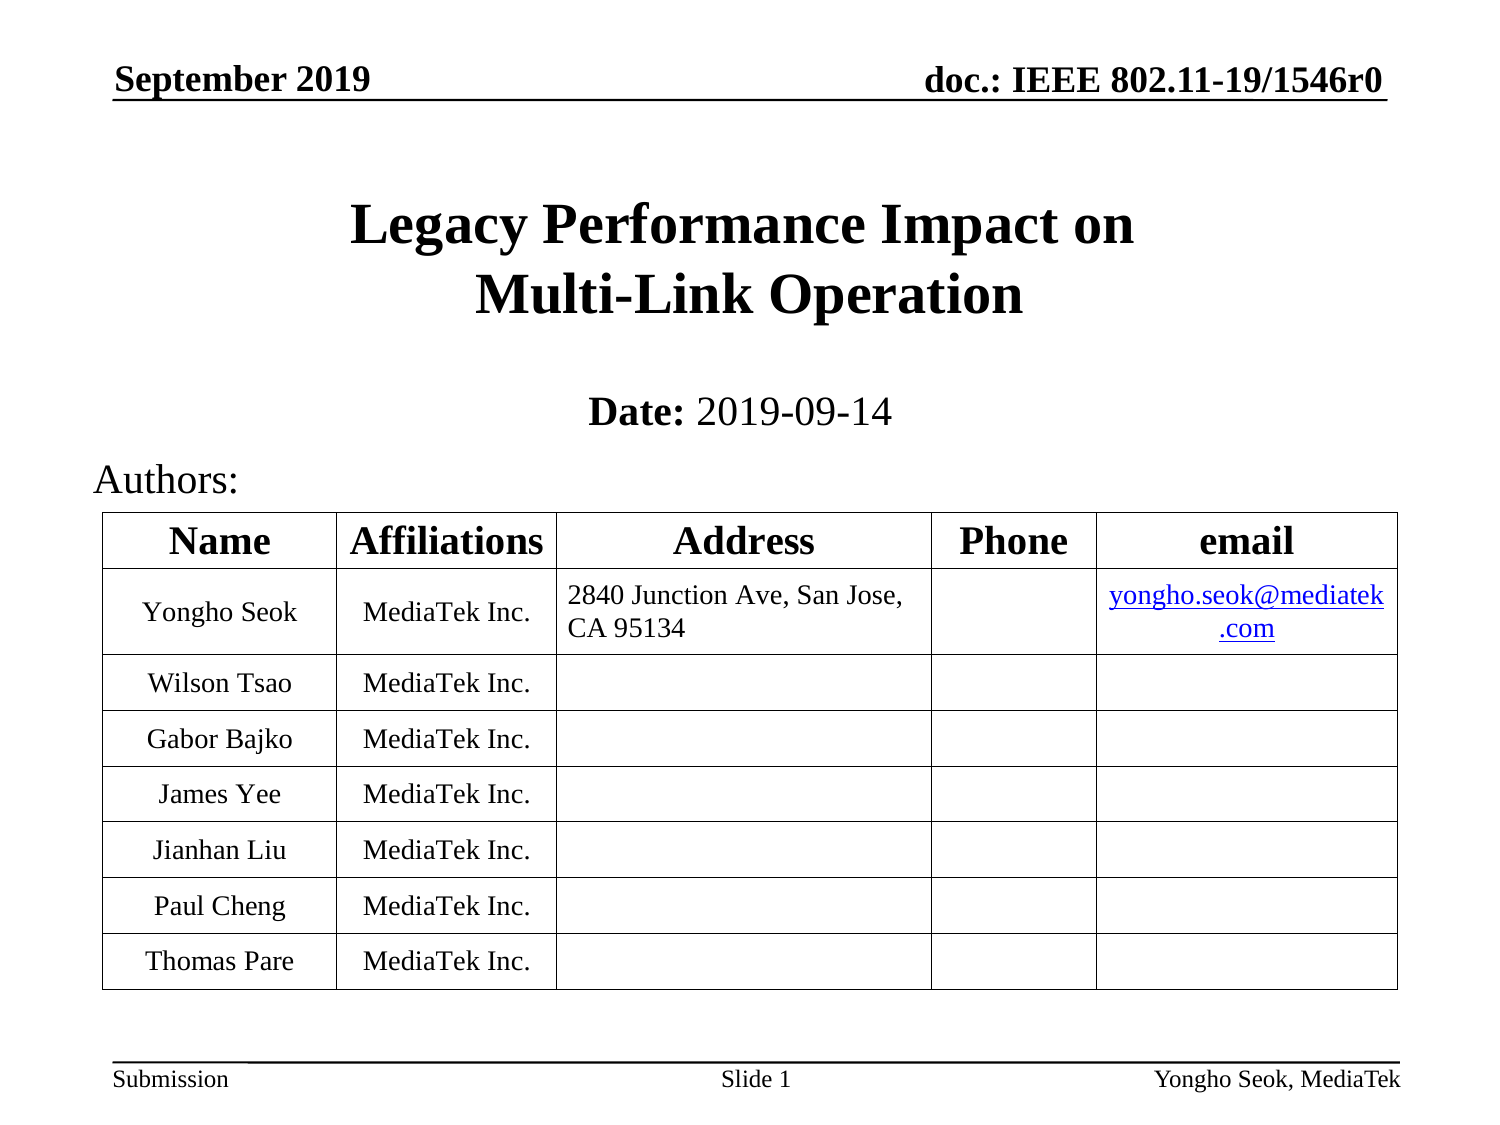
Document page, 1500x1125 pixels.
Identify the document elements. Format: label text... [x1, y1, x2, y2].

list Date: 2019-09-14 [102, 375, 1379, 442]
text_box Authors: [77, 444, 316, 507]
footer Yongho Seok, MediaTek [878, 1061, 1402, 1093]
title Legacy Performance Impact on Multi-Link Operation [77, 137, 1423, 374]
slide_number Slide 1 [712, 1061, 800, 1093]
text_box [87, 511, 1415, 1037]
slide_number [114, 53, 423, 100]
